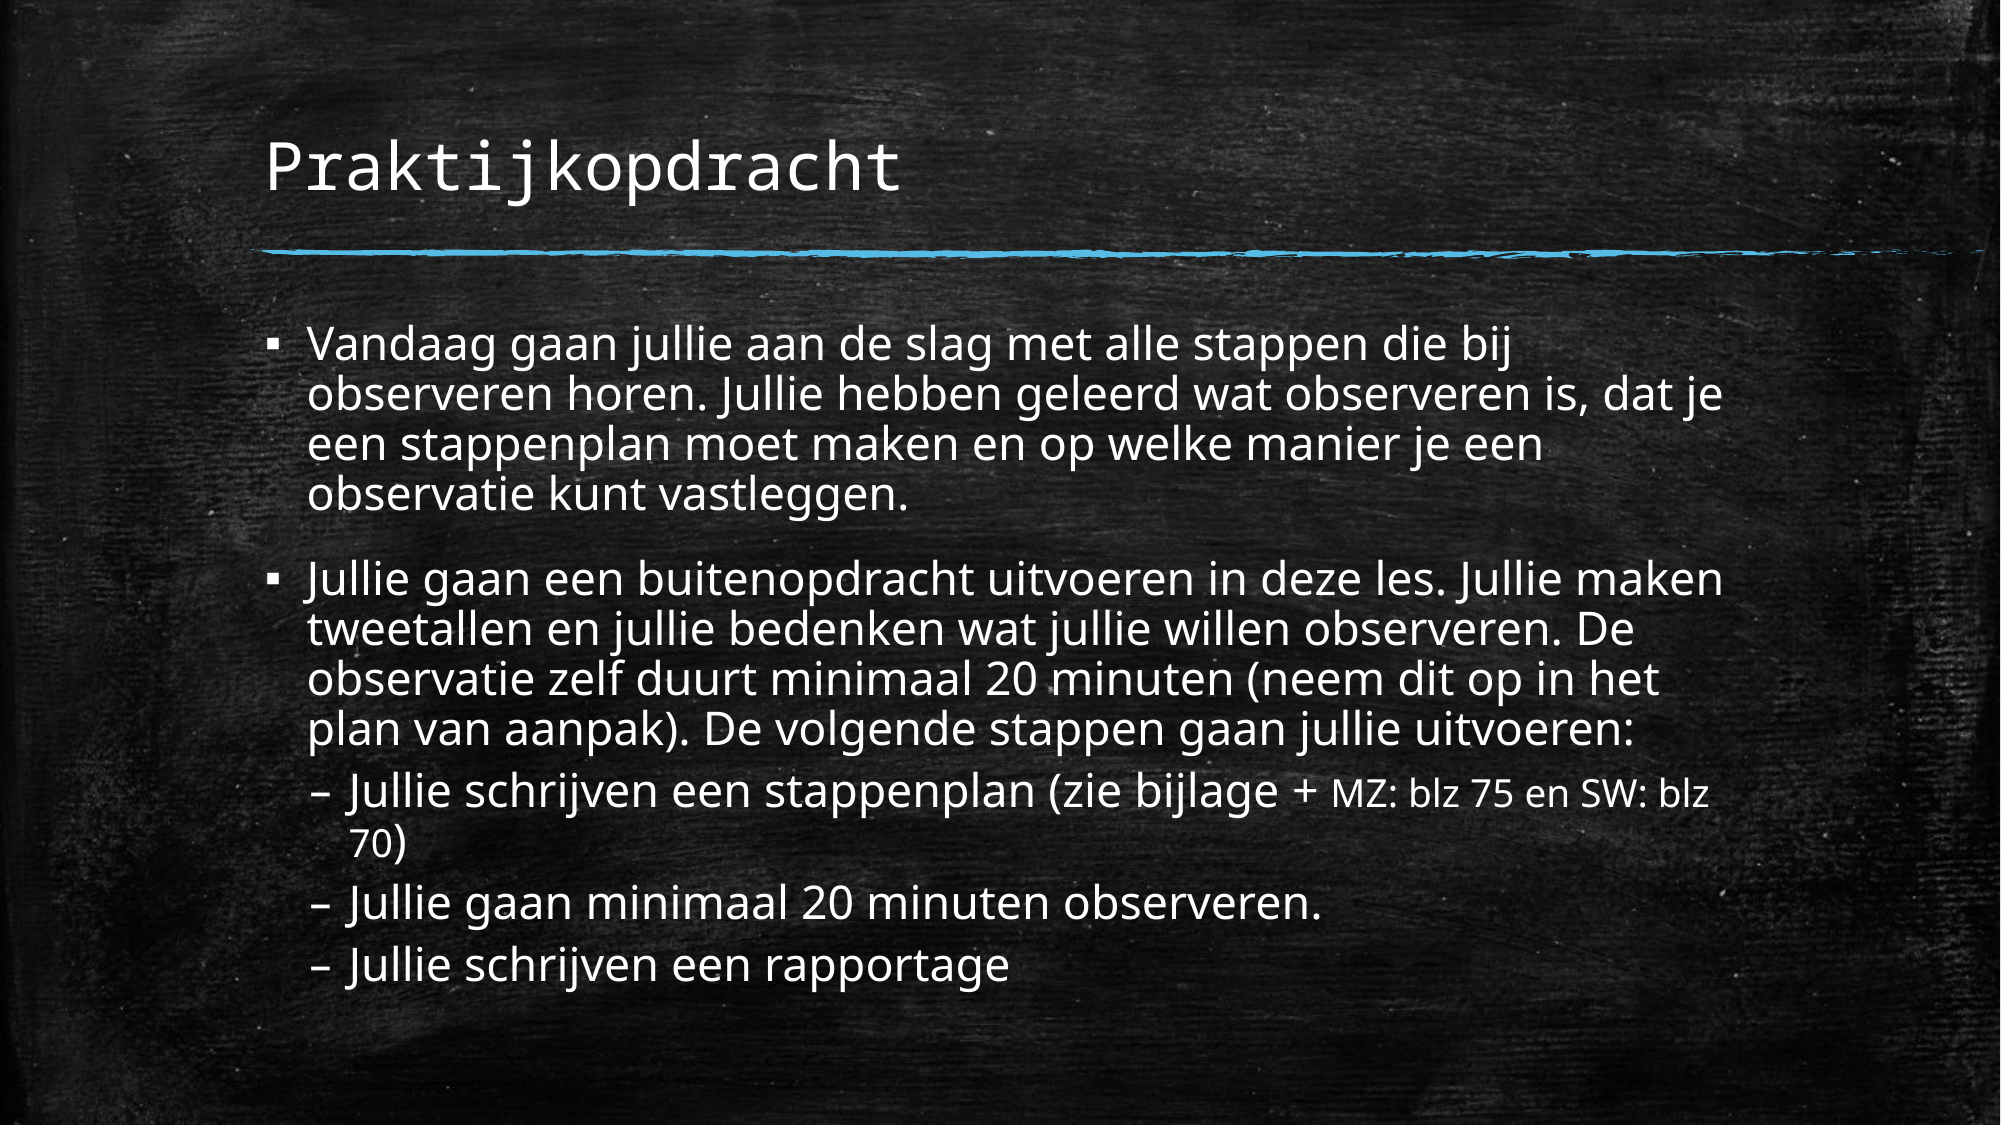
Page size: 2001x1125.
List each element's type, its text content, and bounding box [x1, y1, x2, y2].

list Vandaag gaan jullie aan de slag met alle stappen die bij observeren horen. Jullie hebben geleerd wat observeren is, dat je een stappenplan moet maken en op welke manier je een observatie kunt vastleggen. Jullie gaan een buitenopdracht uitvoeren in deze les. Jullie maken tweetallen en jullie bedenken wat jullie willen observeren. De observatie zelf duurt minimaal 20 minuten (neem dit op in het plan van aanpak). De volgende stappen gaan jullie uitvoeren: Jullie schrijven een stappenplan (zie bijlage + MZ: blz 75 en SW: blz 70) Jullie gaan minimaal 20 minuten observeren. Jullie schrijven een rapportage [249, 312, 1751, 1013]
title Praktijkopdracht [249, 45, 1751, 213]
